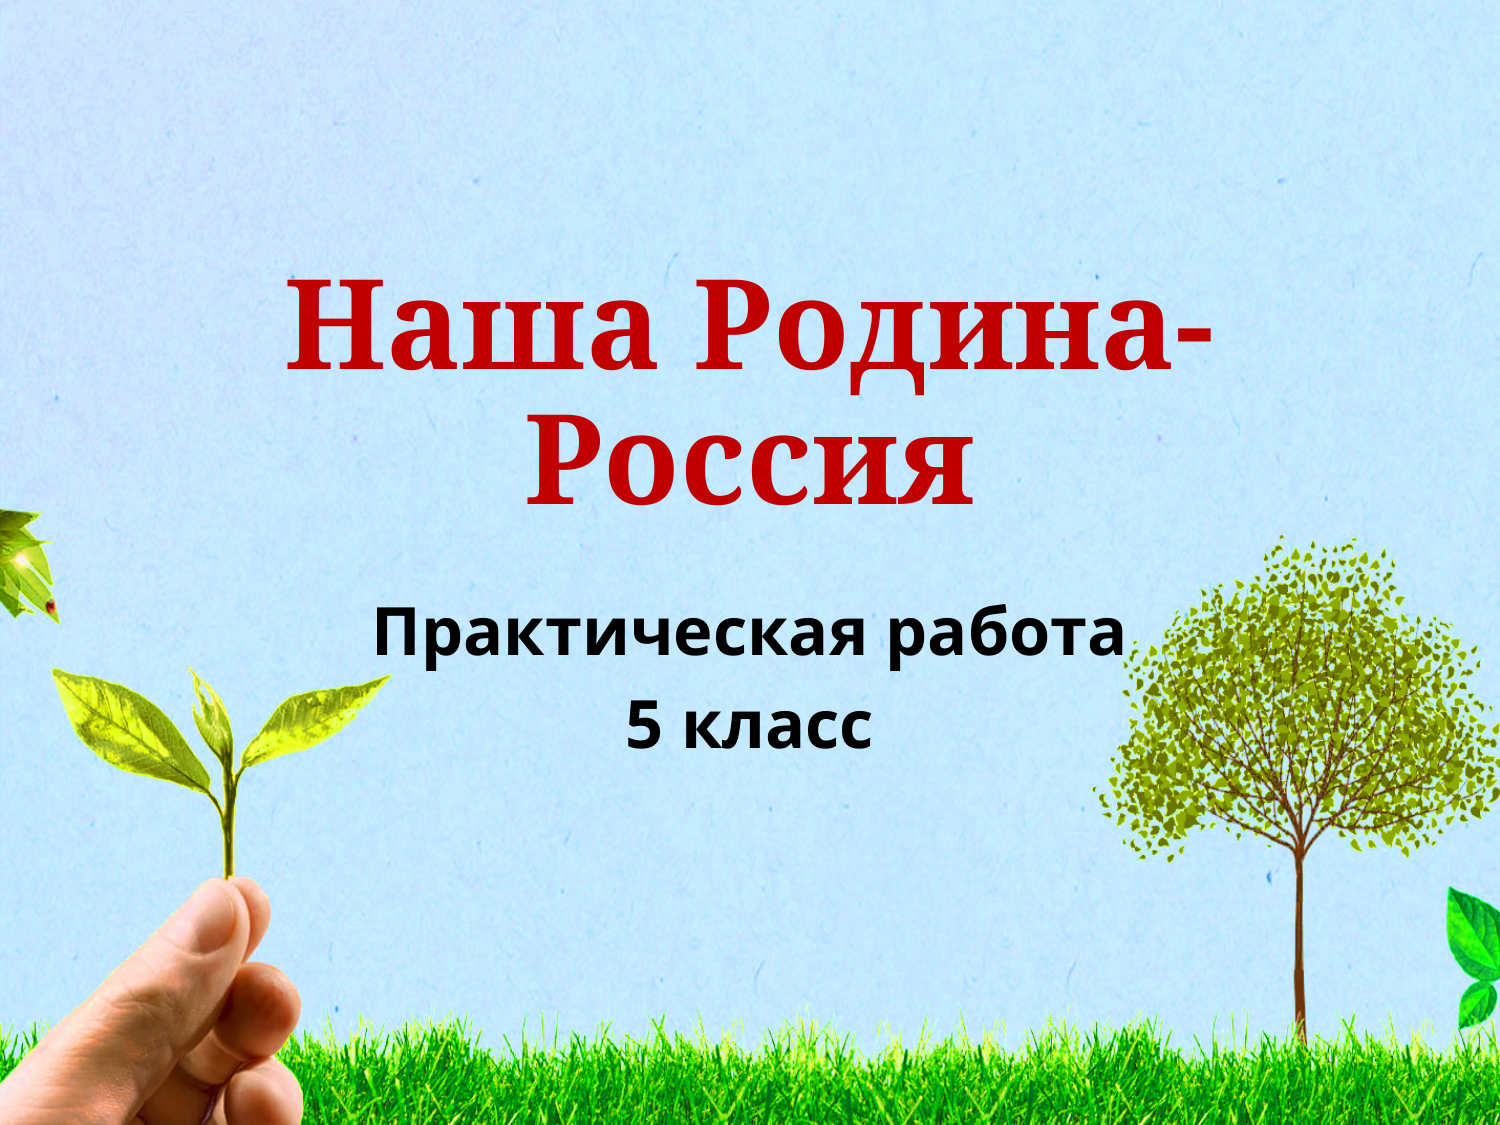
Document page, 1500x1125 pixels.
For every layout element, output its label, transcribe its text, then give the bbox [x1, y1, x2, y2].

subtitle Практическая работа 5 класс [187, 590, 1313, 863]
title Наша Родина- Россия [112, 140, 1388, 540]
picture [0, 0, 1500, 1125]
